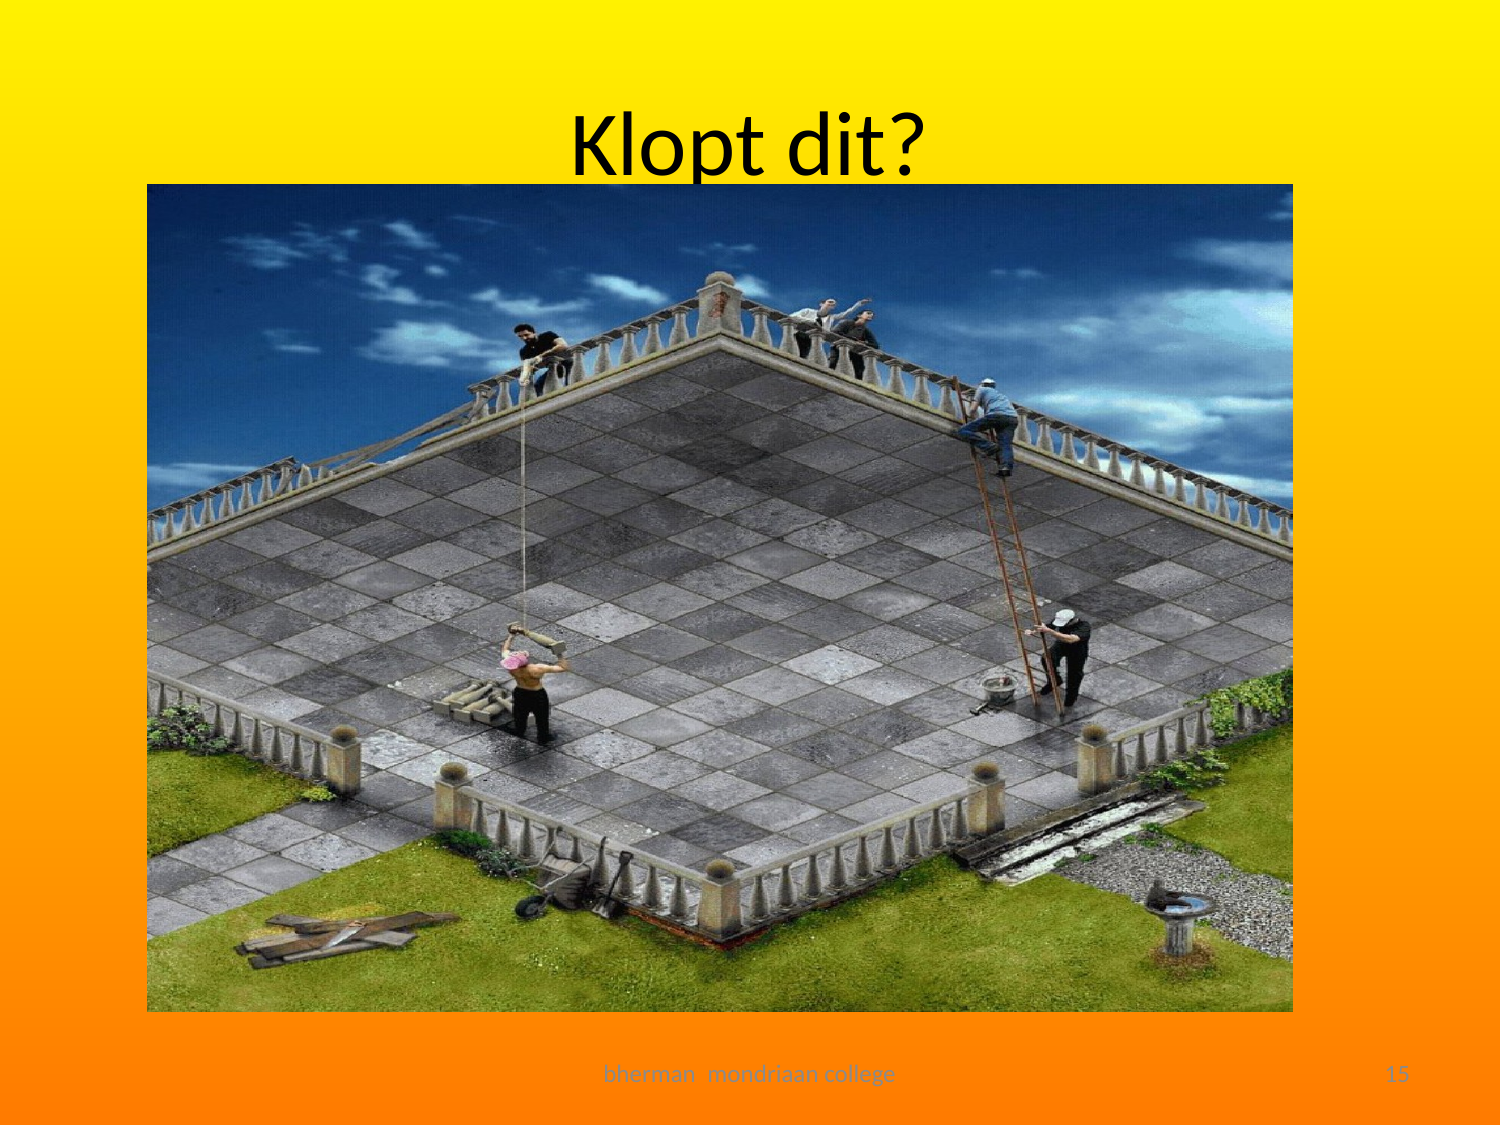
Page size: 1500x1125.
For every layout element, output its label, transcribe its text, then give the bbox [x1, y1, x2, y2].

picture [147, 184, 1294, 1012]
title Klopt dit? [75, 45, 1425, 233]
slide_number 15 [1074, 1042, 1425, 1103]
footer bherman mondriaan college [512, 1042, 988, 1103]
